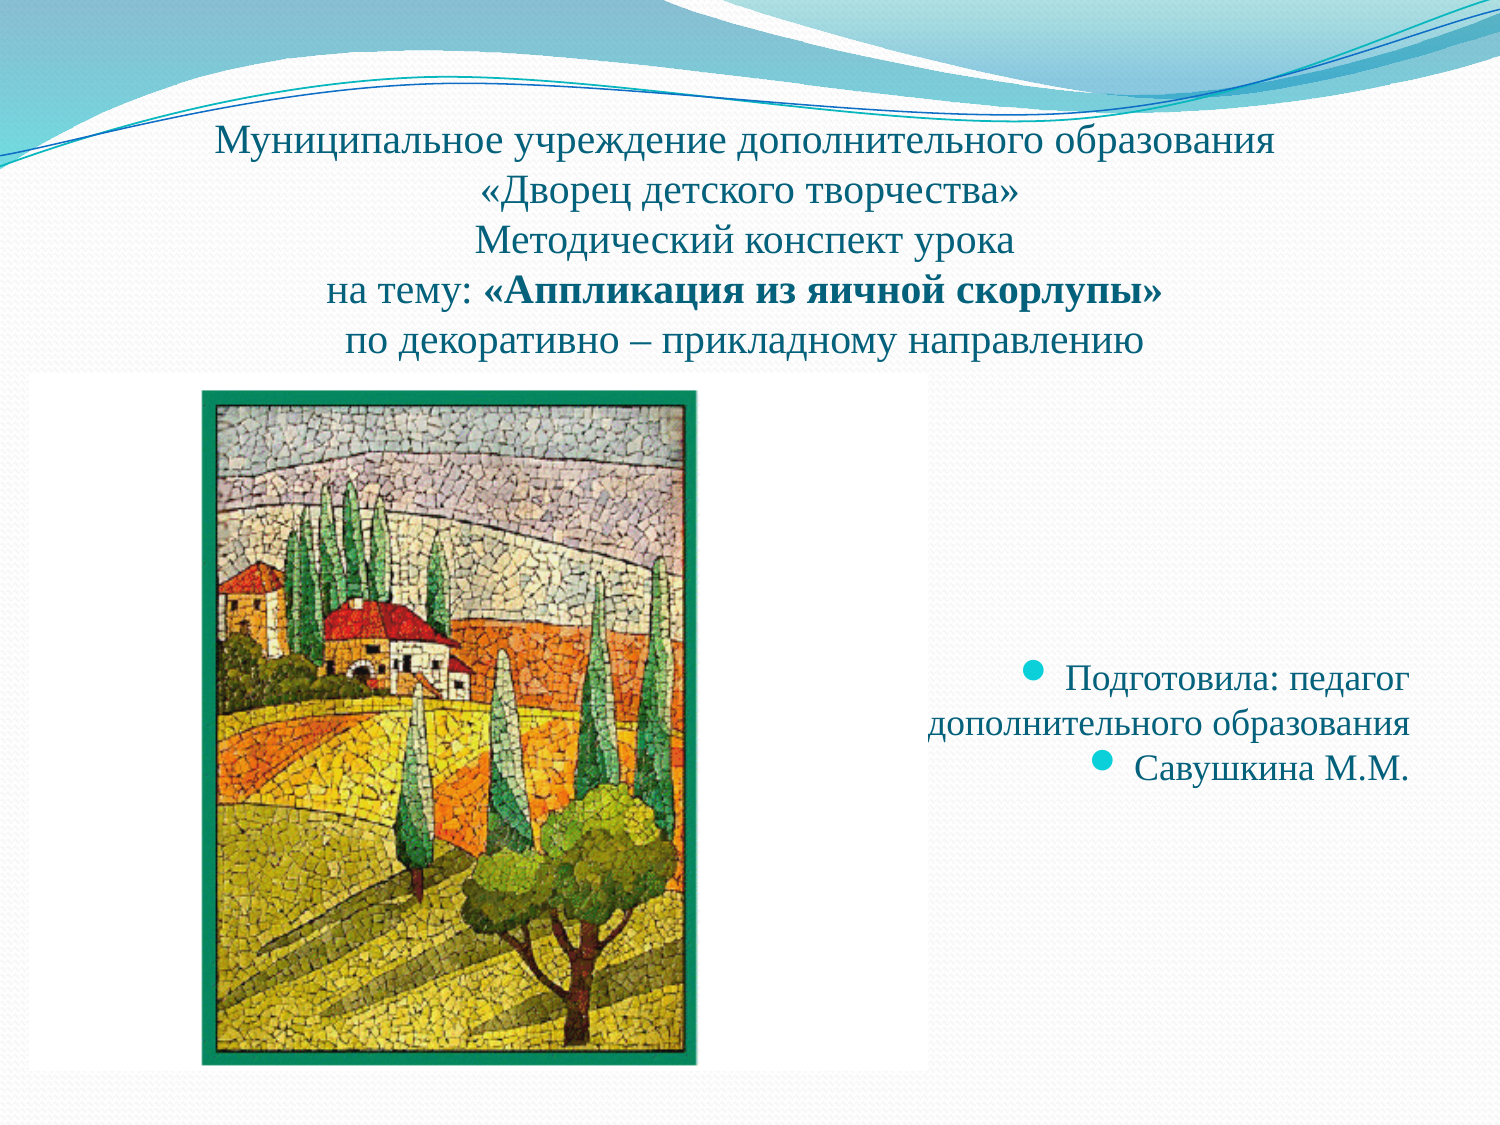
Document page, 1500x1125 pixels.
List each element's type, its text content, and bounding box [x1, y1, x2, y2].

title Муниципальное учреждение дополнительного образования «Дворец детского творчества» Методический конспект урока на тему: «Аппликация из яичной скорлупы» по декоративно – прикладному направлению [64, 115, 1425, 362]
list Подготовила: педагог дополнительного образования Савушкина М.М. [934, 645, 1425, 1043]
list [29, 373, 928, 1071]
